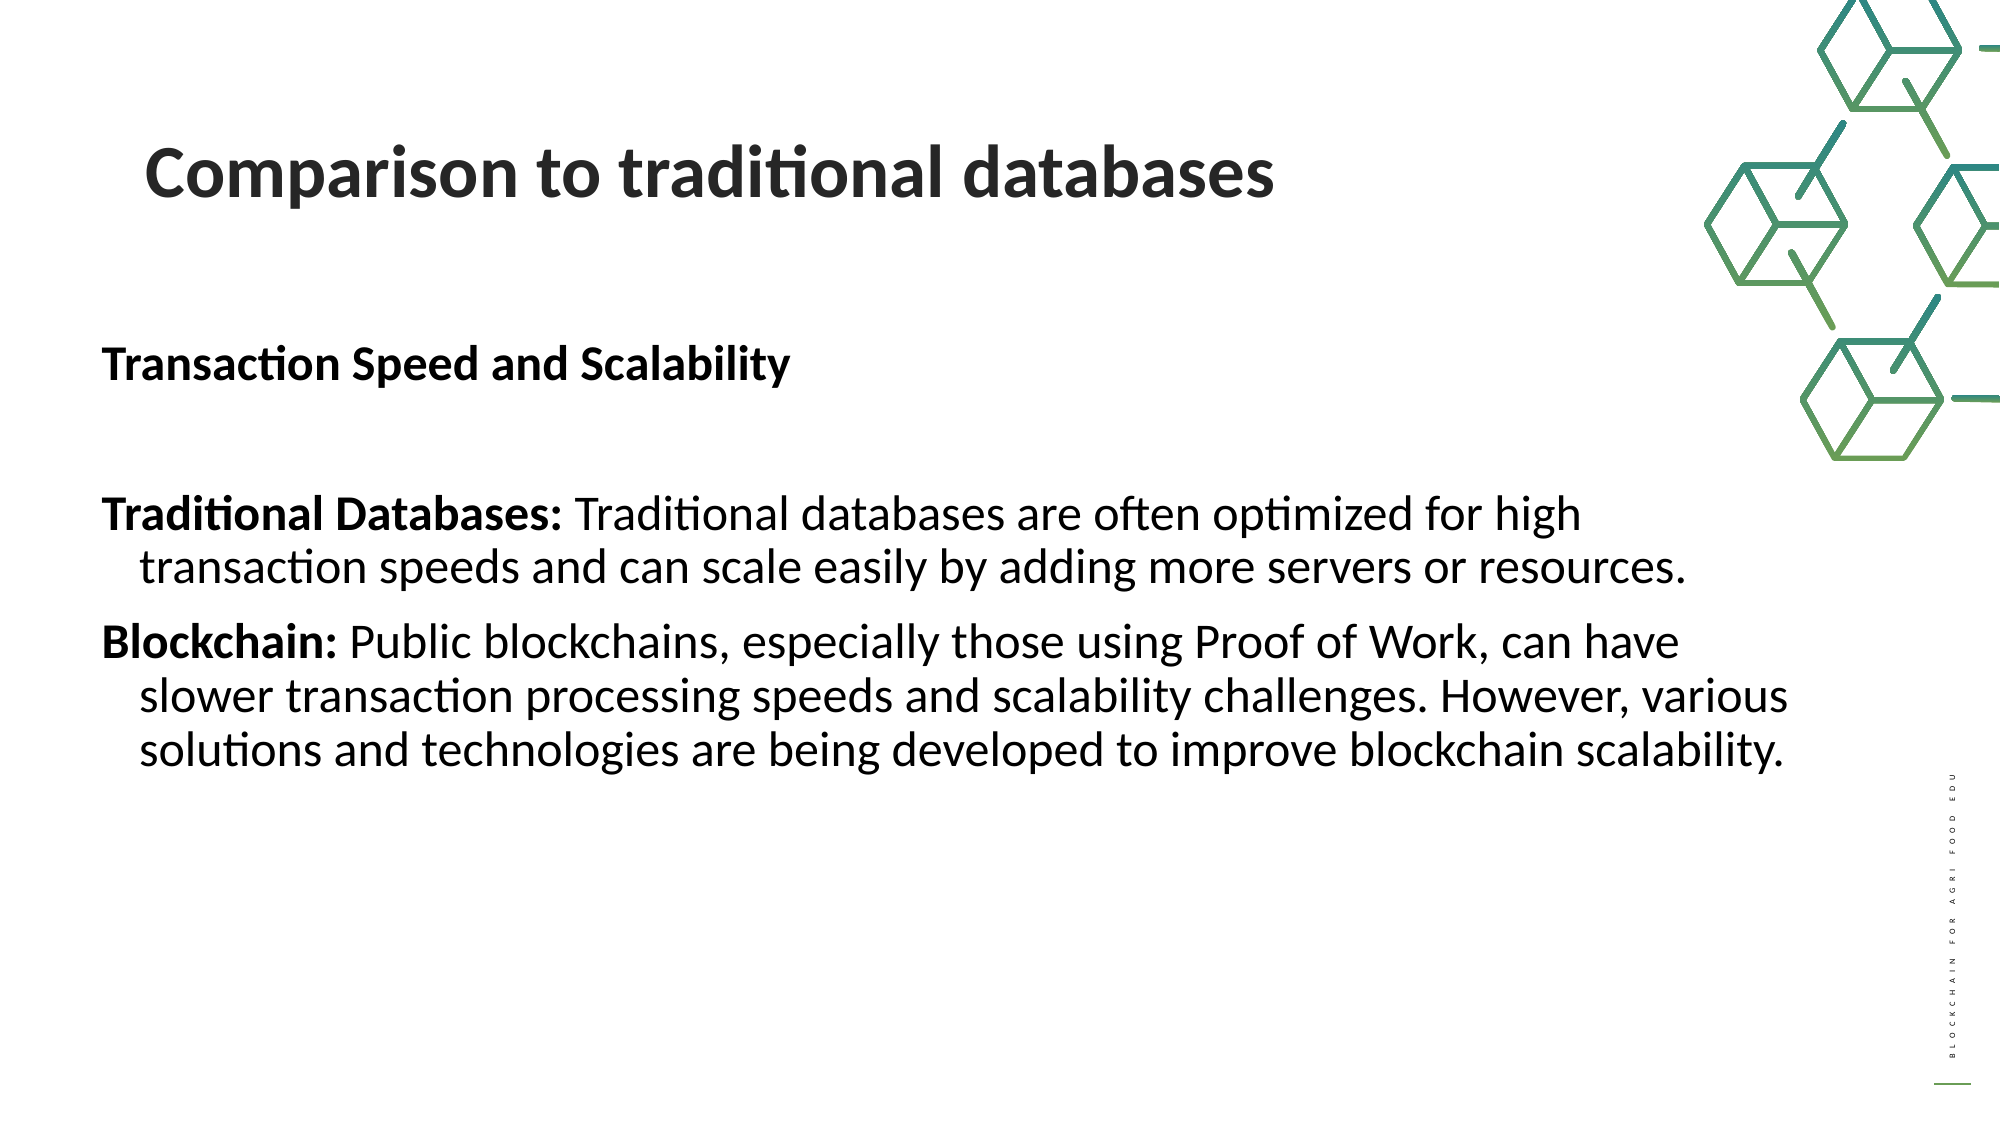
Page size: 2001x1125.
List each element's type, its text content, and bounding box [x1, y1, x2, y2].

list Transaction Speed and Scalability Traditional Databases: Traditional databases are often optimized for high transaction speeds and can scale easily by adding more servers or resources. Blockchain: Public blockchains, especially those using Proof of Work, can have slower transaction processing speeds and scalability challenges. However, various solutions and technologies are being developed to improve blockchain scalability. [86, 329, 1825, 1100]
list Comparison to traditional databases [130, 124, 1704, 337]
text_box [1704, 0, 2000, 461]
